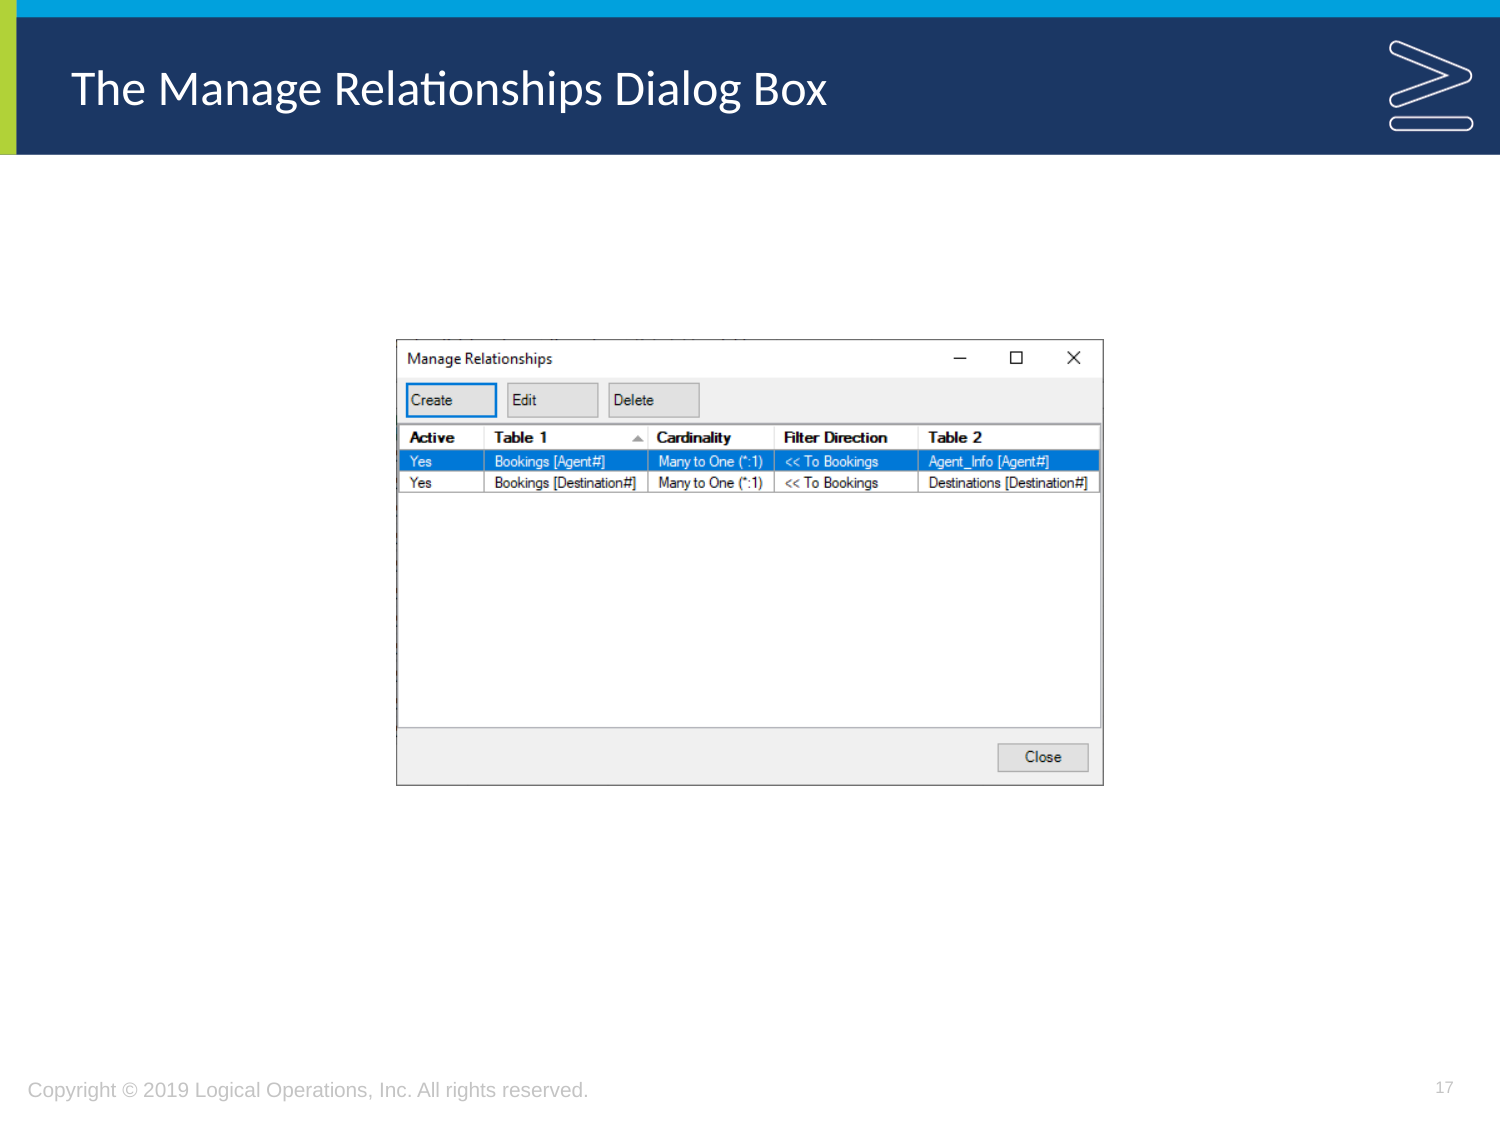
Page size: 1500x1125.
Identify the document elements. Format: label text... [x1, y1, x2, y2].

picture [0, 0, 56, 155]
picture [1350, 18, 1500, 155]
title The Manage Relationships Dialog Box [56, 16, 1350, 155]
slide_number 17 [1118, 1057, 1469, 1118]
picture [395, 339, 1104, 786]
